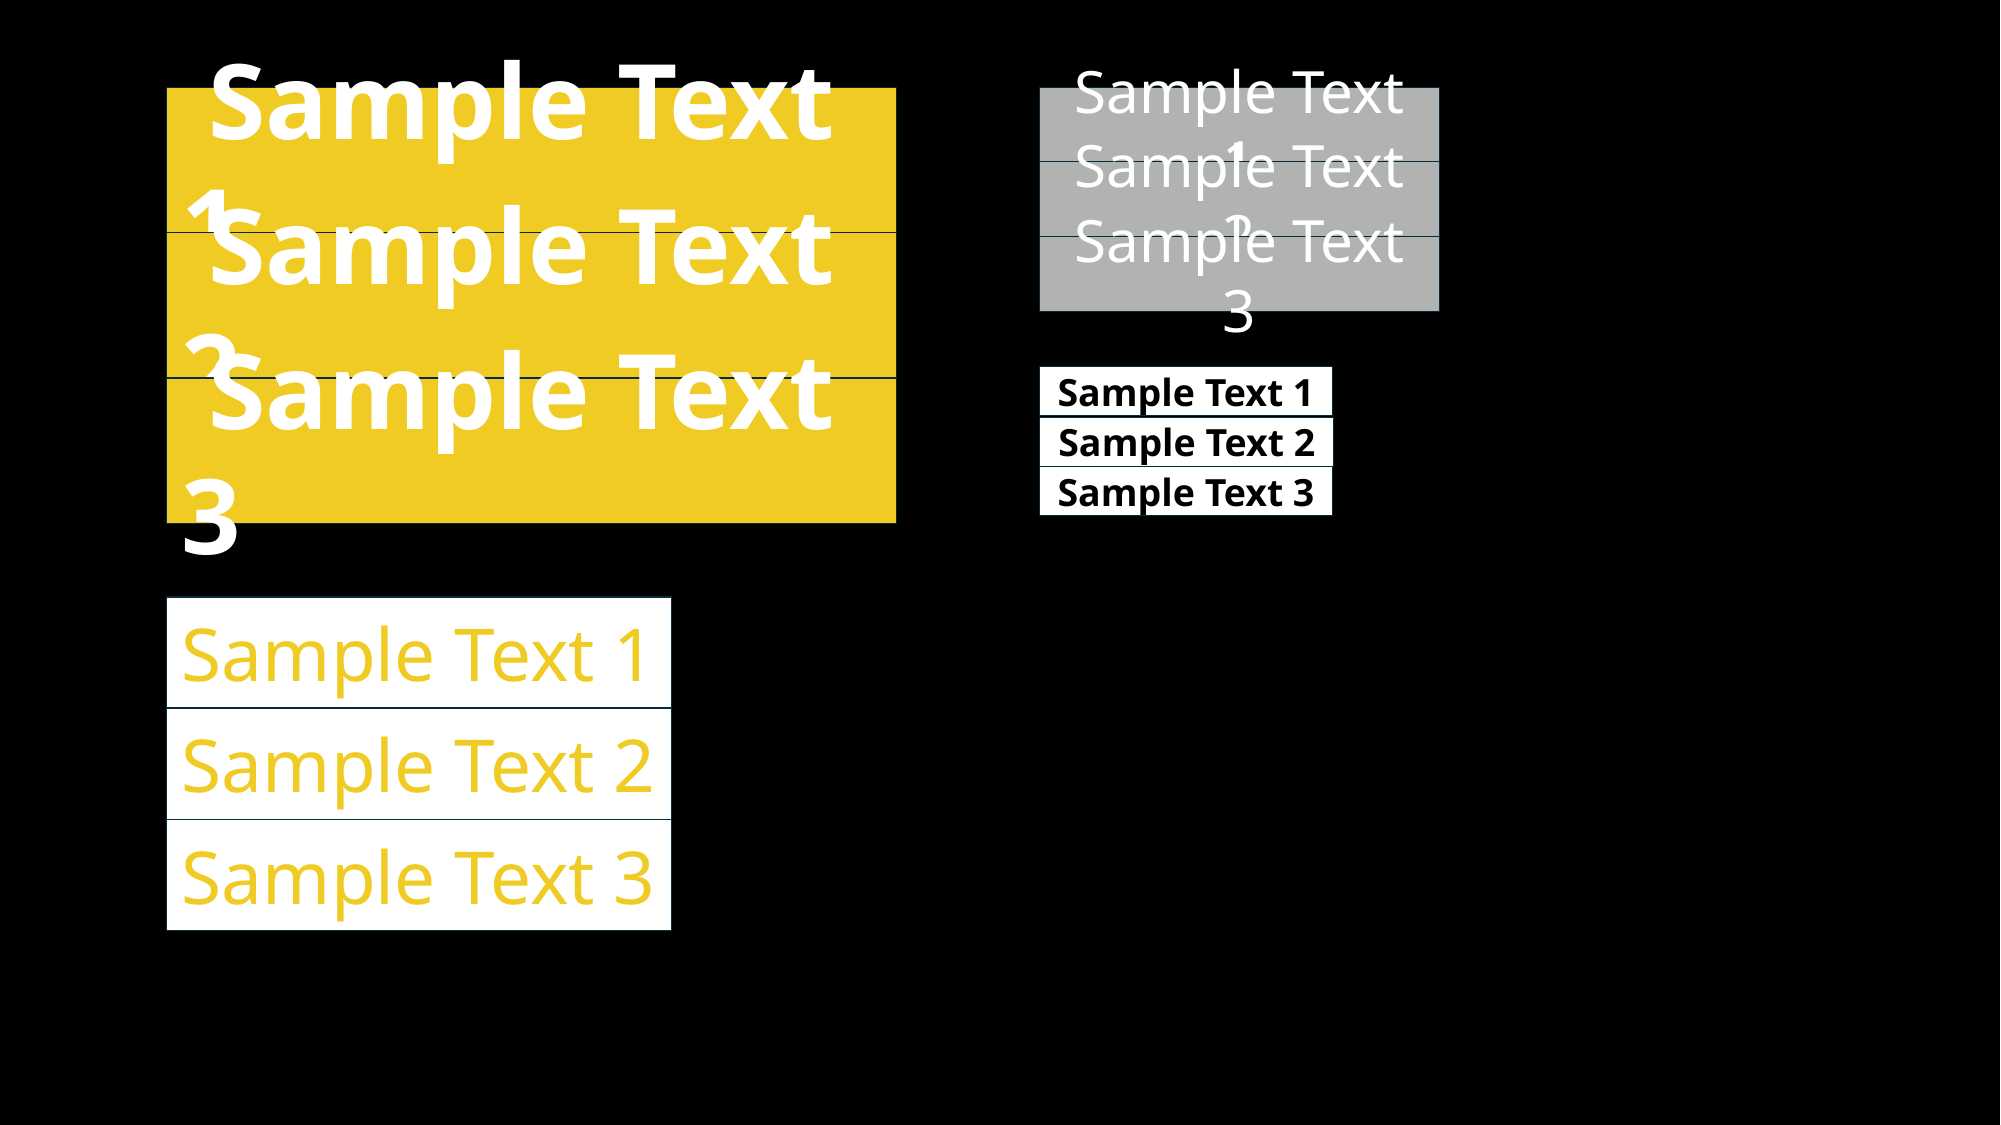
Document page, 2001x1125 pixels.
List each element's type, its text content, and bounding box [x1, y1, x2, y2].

text_box Sample Text 3 [165, 818, 673, 932]
text_box Sample Text 2 [1038, 160, 1441, 235]
text_box Sample Text 2 [1038, 416, 1335, 468]
text_box Sample Text 3 [165, 376, 898, 525]
text_box Sample Text 2 [165, 231, 898, 376]
text_box Sample Text 1 [165, 86, 898, 231]
text_box Sample Text 3 [1038, 465, 1334, 517]
text_box Sample Text 1 [165, 595, 673, 706]
text_box Sample Text 2 [165, 706, 673, 818]
text_box Sample Text 1 [1038, 86, 1441, 160]
text_box Sample Text 3 [1038, 235, 1441, 313]
text_box Sample Text 1 [1038, 365, 1334, 416]
